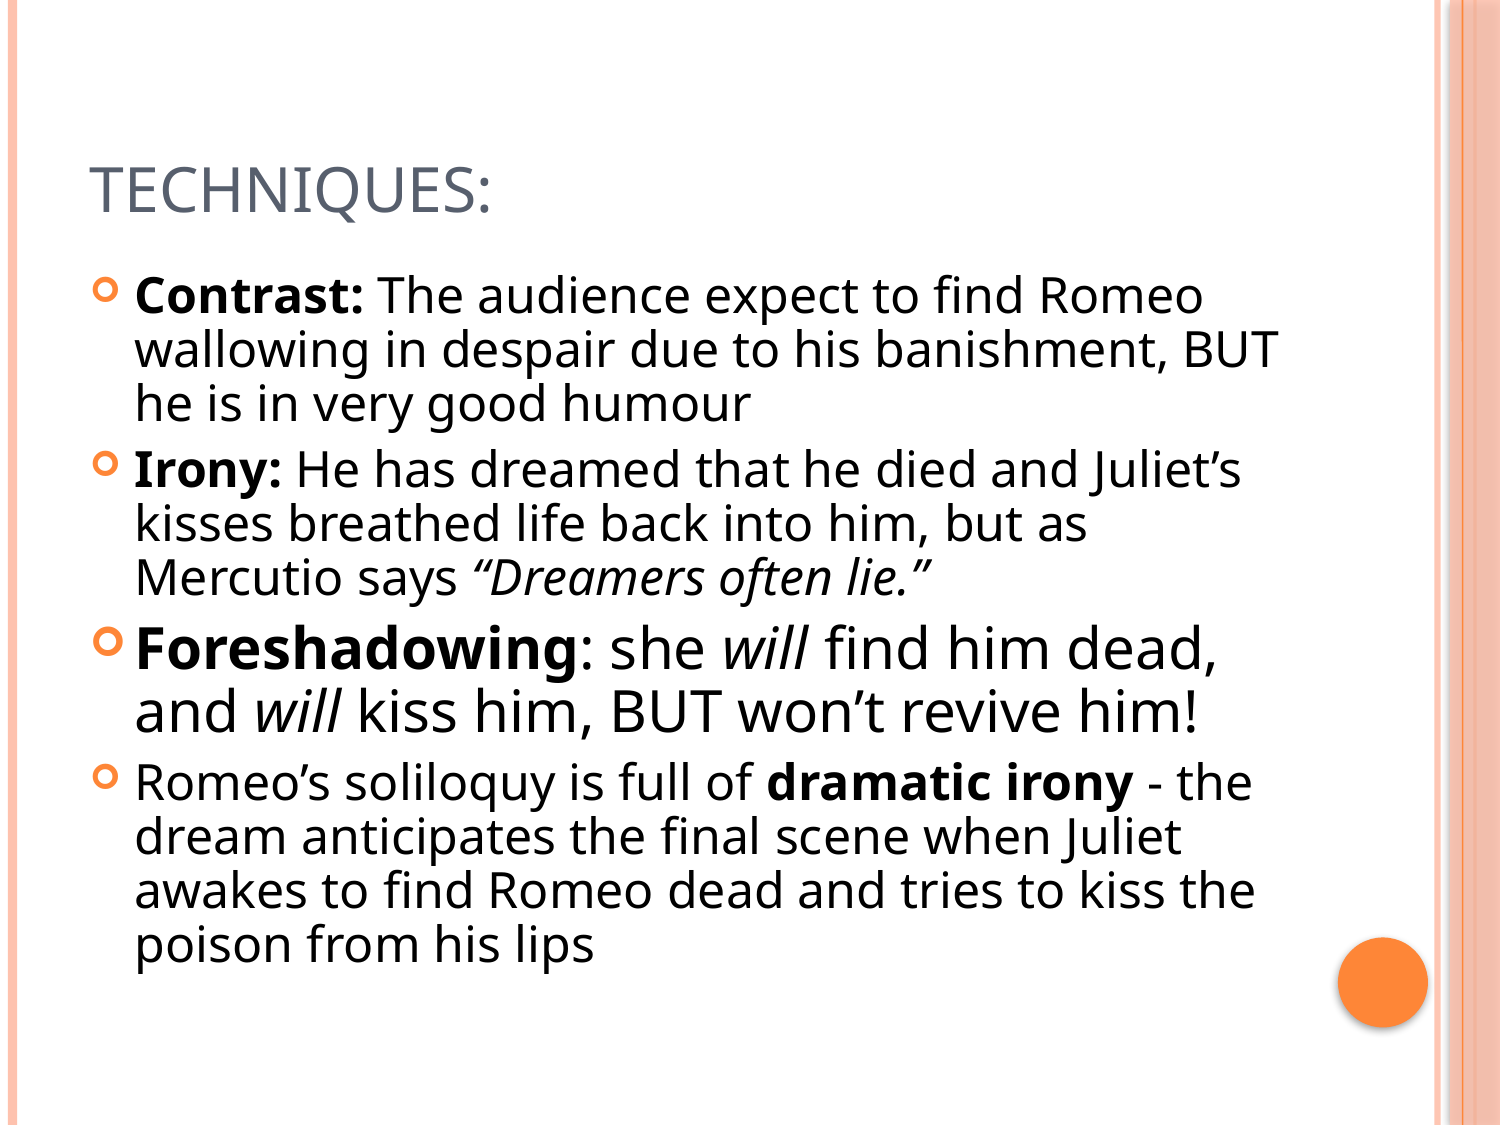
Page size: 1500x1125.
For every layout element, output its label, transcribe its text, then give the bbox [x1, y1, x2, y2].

list Contrast: The audience expect to find Romeo wallowing in despair due to his banishment, BUT he is in very good humour Irony: He has dreamed that he died and Juliet’s kisses breathed life back into him, but as Mercutio says “Dreamers often lie.” Foreshadowing: she will find him dead, and will kiss him, BUT won’t revive him! Romeo’s soliloquy is full of dramatic irony - the dream anticipates the final scene when Juliet awakes to find Romeo dead and tries to kiss the poison from his lips [75, 262, 1300, 1062]
title Techniques: [75, 45, 1300, 233]
